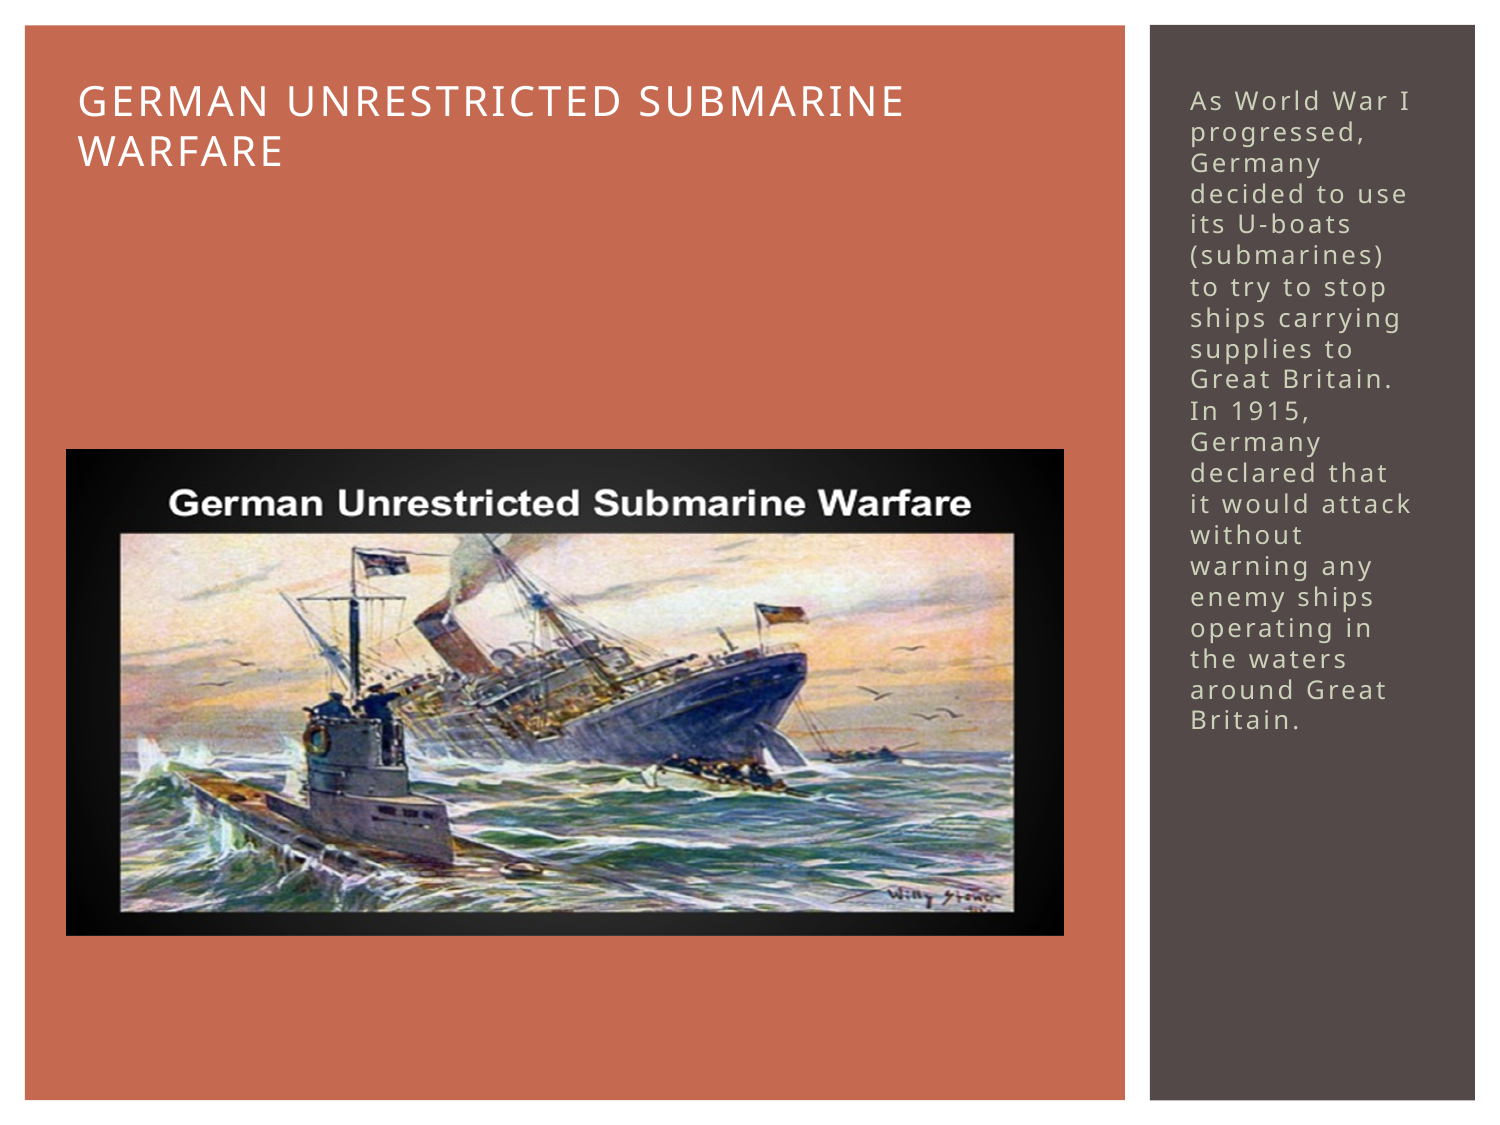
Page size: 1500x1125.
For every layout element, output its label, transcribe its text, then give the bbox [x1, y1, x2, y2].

title German unrestricted submarine warfare [62, 62, 1100, 188]
list As World War I progressed, Germany decided to use its U-boats (submarines) to try to stop ships carrying supplies to Great Britain. In 1915, Germany declared that it would attack without warning any enemy ships operating in the waters around Great Britain. [1175, 75, 1438, 745]
picture [66, 449, 1065, 937]
